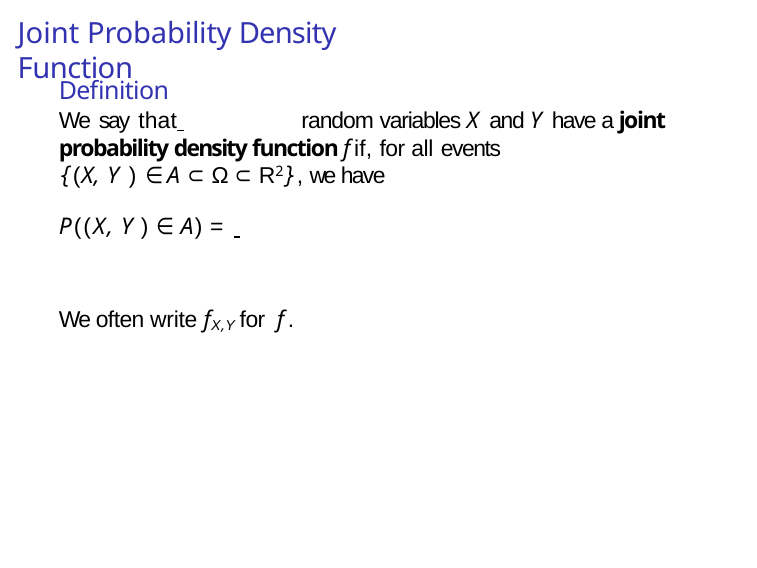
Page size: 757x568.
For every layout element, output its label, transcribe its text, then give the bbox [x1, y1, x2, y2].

title Joint Probability Density Function [15, 11, 438, 110]
text_box Definition We say that random variables X and Y have a joint probability density function f if, for all events {(X, Y ) ∈ A ⊂ Ω ⊂ R2}, we have P((X, Y ) ∈ A) = We often write fX,Y for f . [56, 72, 712, 334]
